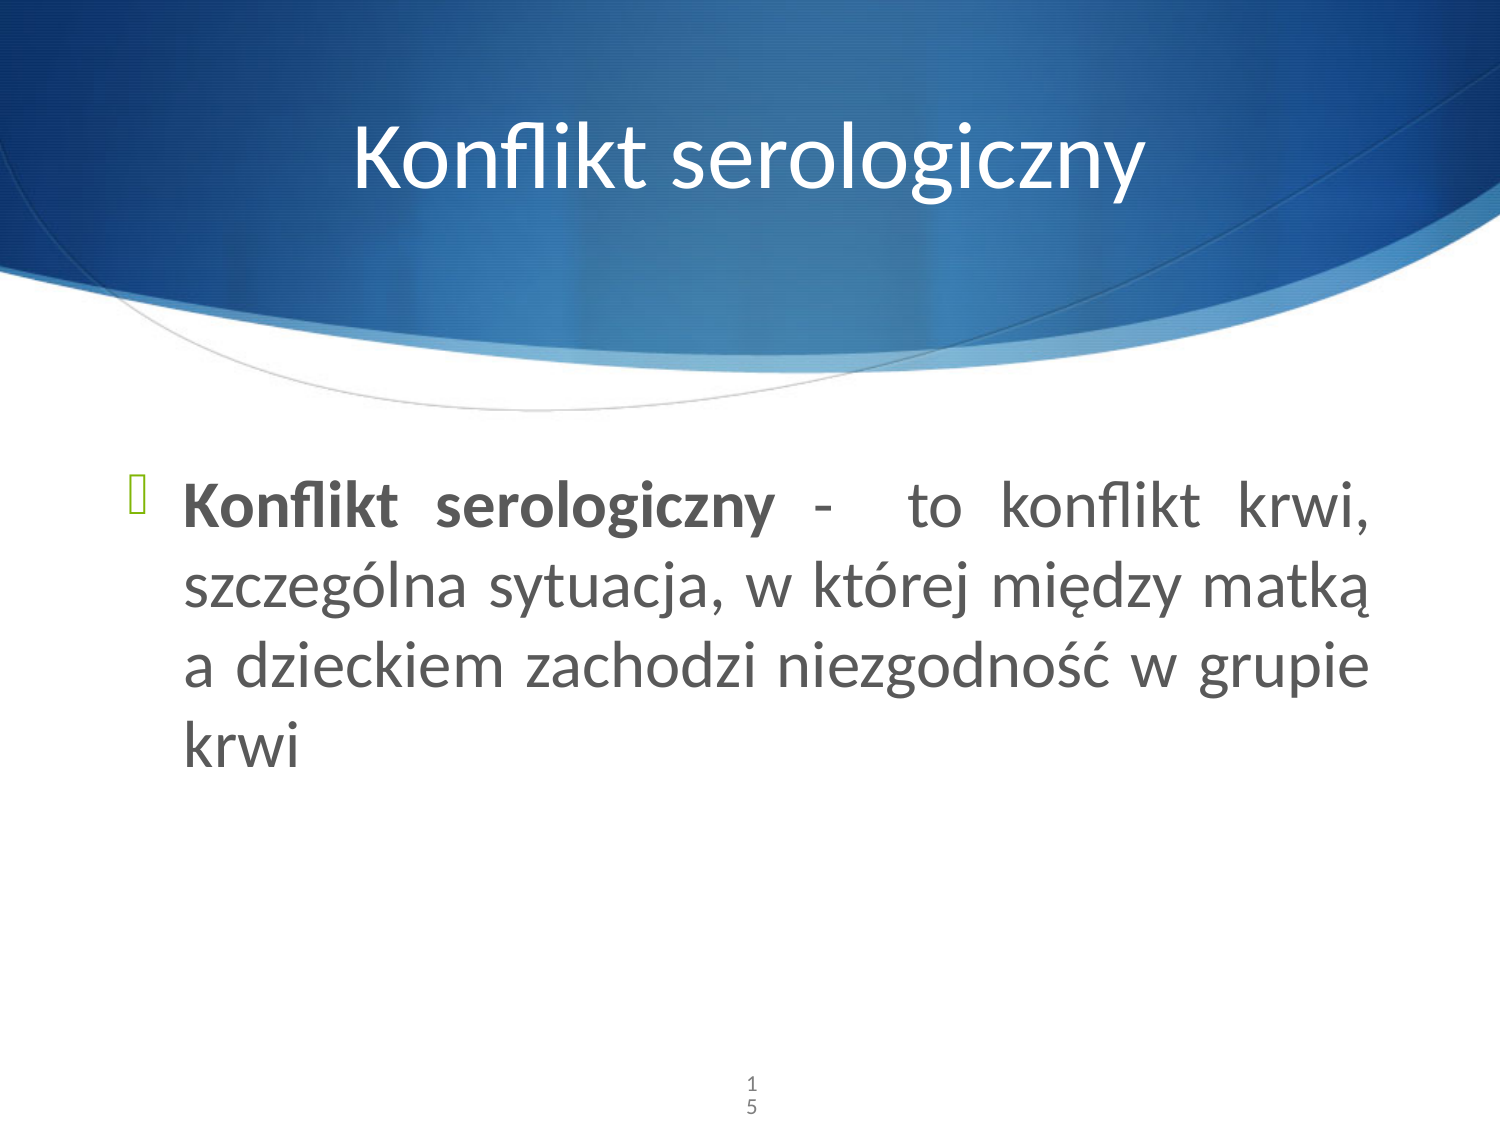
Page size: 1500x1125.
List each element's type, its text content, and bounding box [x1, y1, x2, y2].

title Konflikt serologiczny [75, 0, 1425, 301]
picture [0, 0, 1500, 1125]
slide_number 15 [730, 1062, 769, 1103]
list Konflikt serologiczny - to konflikt krwi, szczególna sytuacja, w której między matką a dzieckiem zachodzi niezgodność w grupie krwi [121, 454, 1379, 991]
